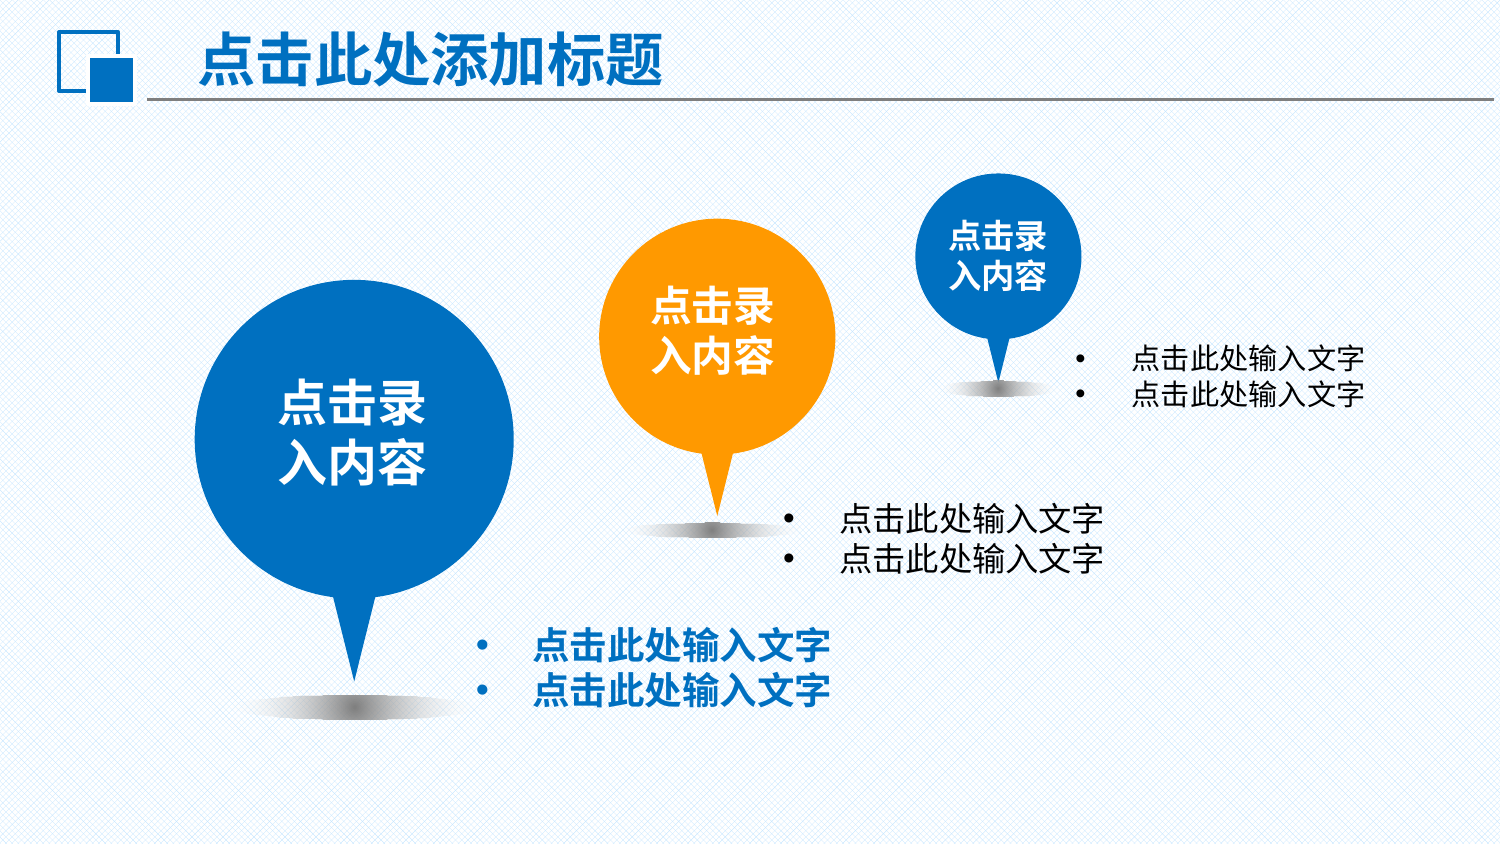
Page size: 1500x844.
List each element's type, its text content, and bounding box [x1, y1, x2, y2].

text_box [598, 218, 836, 539]
text_box [86, 54, 137, 106]
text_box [194, 279, 514, 720]
text_box 点击此处输入文字 点击此处输入文字 [1060, 333, 1381, 419]
text_box 点击此处输入文字 点击此处输入文字 [520, 614, 848, 720]
text_box 点击此处输入文字 点击此处输入文字 [768, 491, 1121, 586]
text_box [57, 30, 120, 93]
text_box 点击此处添加标题 [183, 15, 1500, 109]
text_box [915, 173, 1082, 397]
